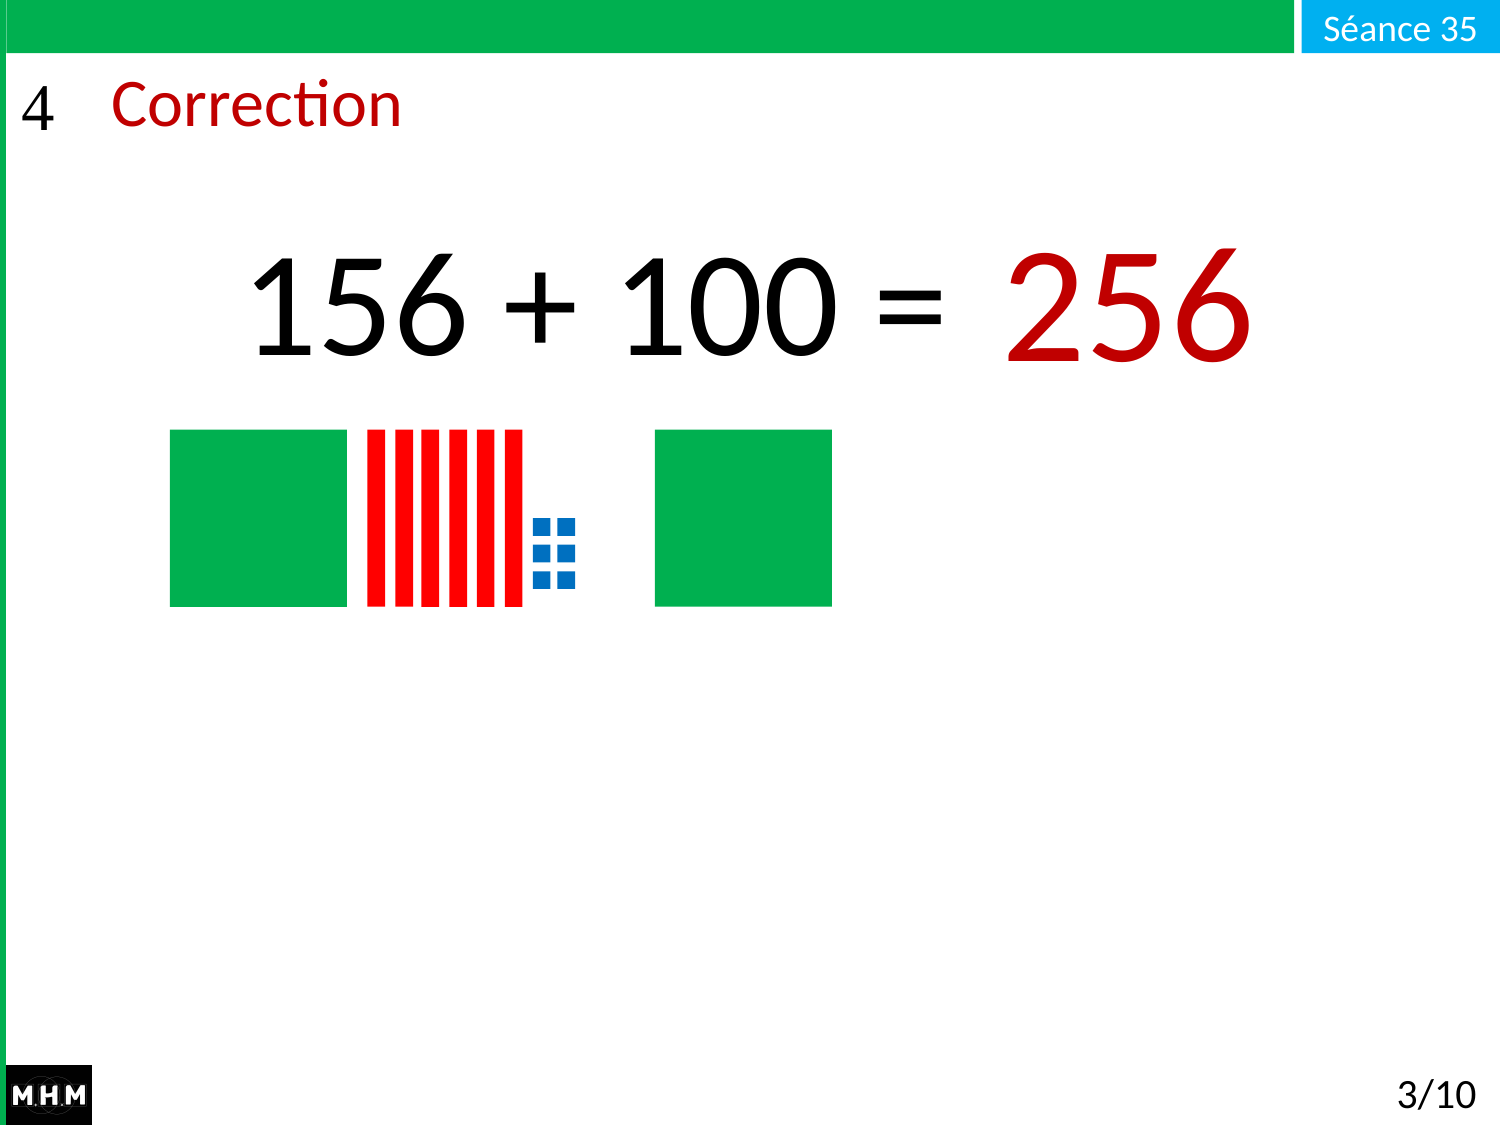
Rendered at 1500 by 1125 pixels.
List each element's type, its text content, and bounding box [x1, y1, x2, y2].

text_box 256 [965, 187, 1291, 403]
text_box [394, 428, 414, 608]
text_box [532, 544, 551, 563]
text_box [556, 517, 576, 537]
text_box [532, 570, 551, 590]
text_box [556, 570, 576, 590]
text_box [504, 429, 523, 608]
title Correction [96, 60, 1391, 150]
text_box 156 + 100 = … [227, 197, 965, 393]
text_box [420, 429, 440, 608]
text_box [556, 544, 576, 563]
text_box [448, 429, 468, 608]
list 3/10 [1373, 1064, 1500, 1125]
text_box [654, 428, 833, 608]
text_box [366, 428, 386, 608]
text_box [169, 429, 348, 608]
picture [6, 1065, 92, 1125]
text_box [532, 517, 551, 537]
text_box [476, 429, 496, 608]
